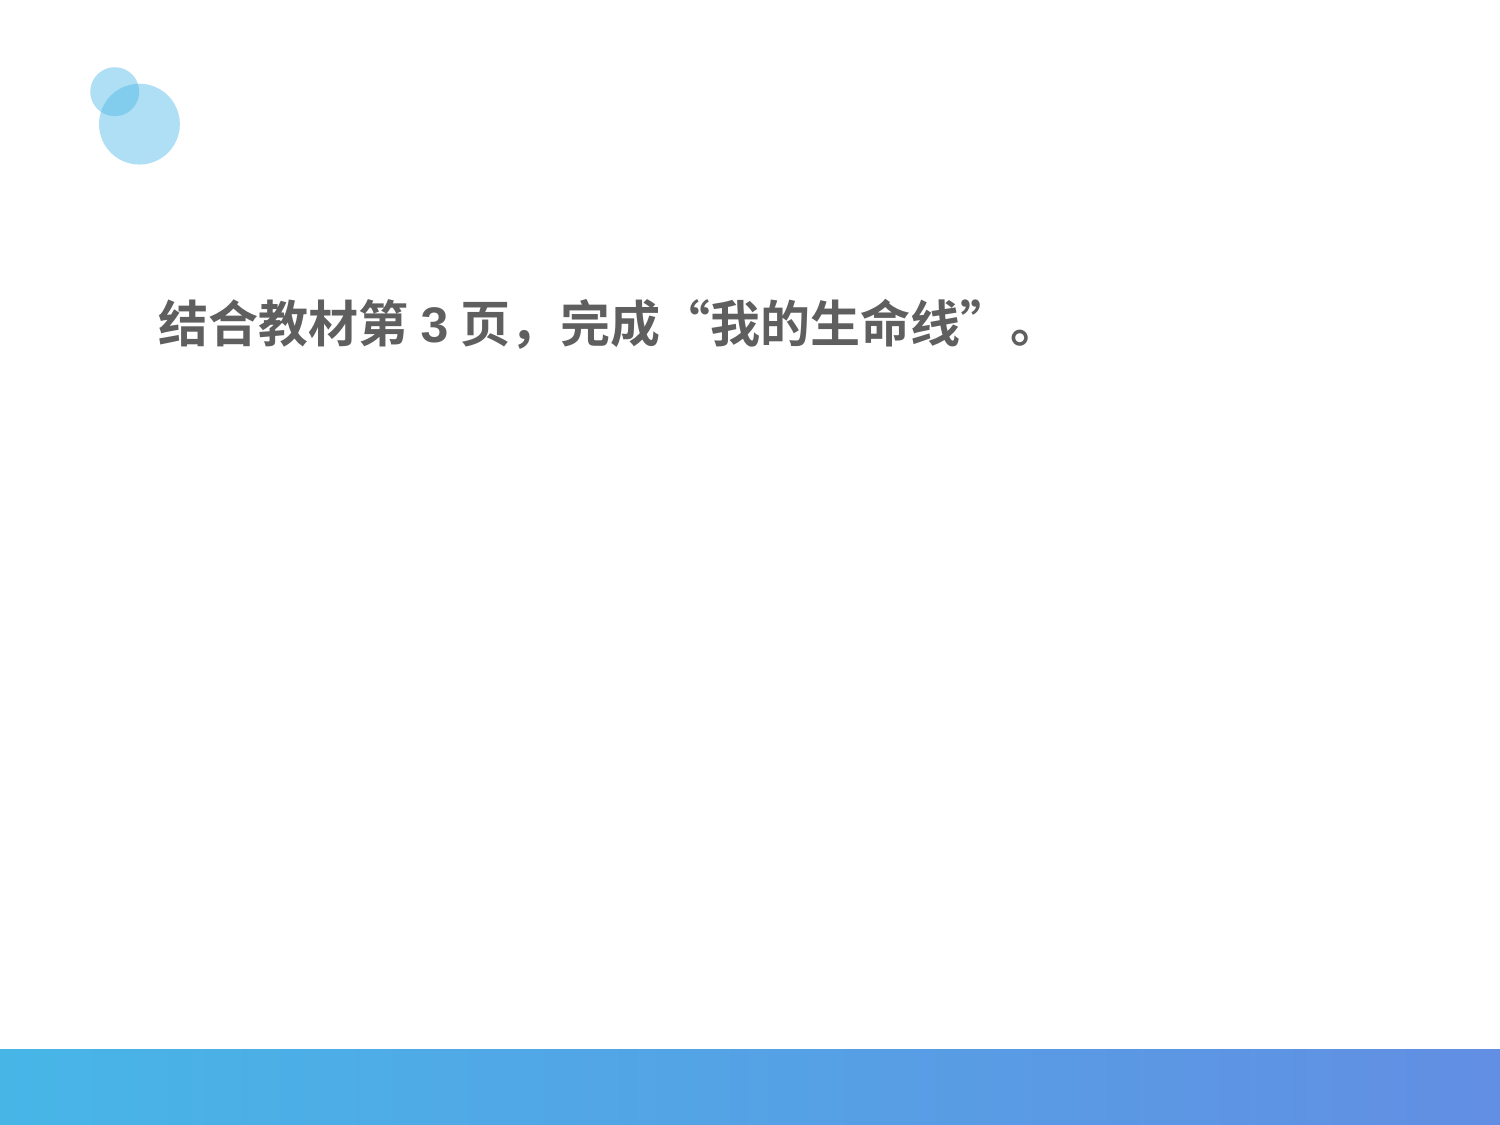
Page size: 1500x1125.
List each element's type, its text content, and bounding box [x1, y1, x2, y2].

text_box 结合教材第3页，完成“我的生命线”。 [143, 284, 1436, 360]
